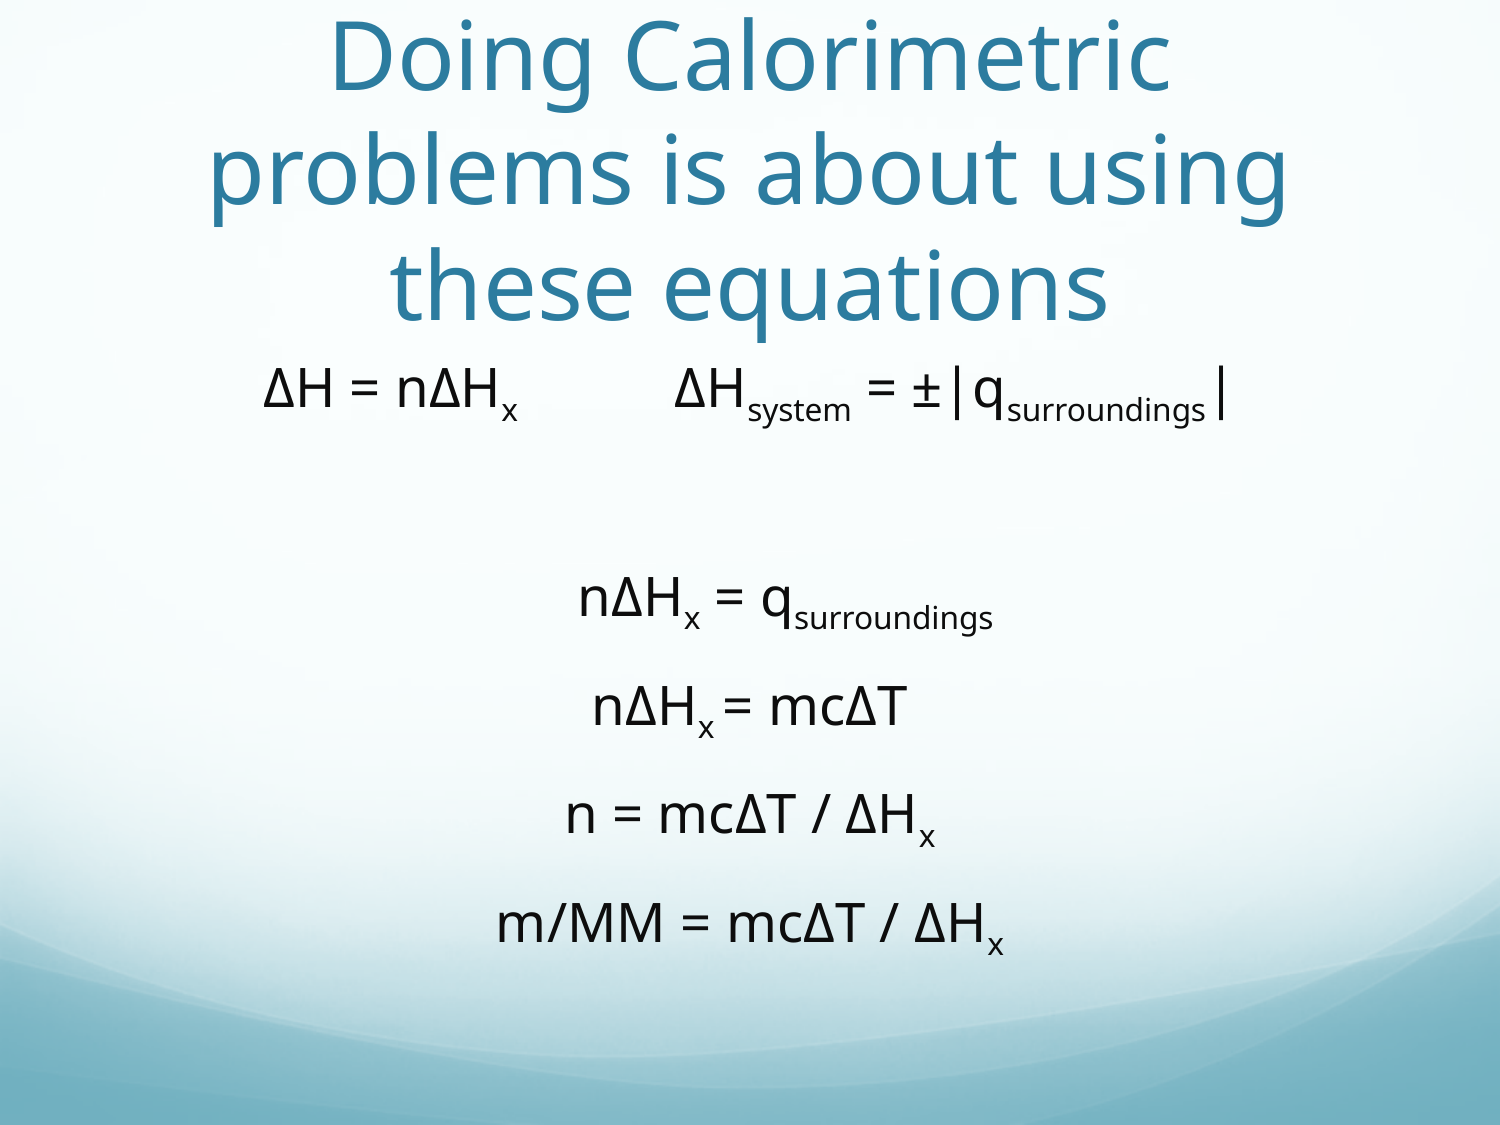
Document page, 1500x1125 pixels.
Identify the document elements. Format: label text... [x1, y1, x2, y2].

list ΔH = nΔHx ΔHsystem = ±|qsurroundings| nΔHx = qsurroundings nΔHx = mcΔT n = mcΔT / ΔHx m/MM = mcΔT / ΔHx [0, 262, 1500, 975]
title Doing Calorimetric problems is about using these equations [90, 127, 1410, 262]
